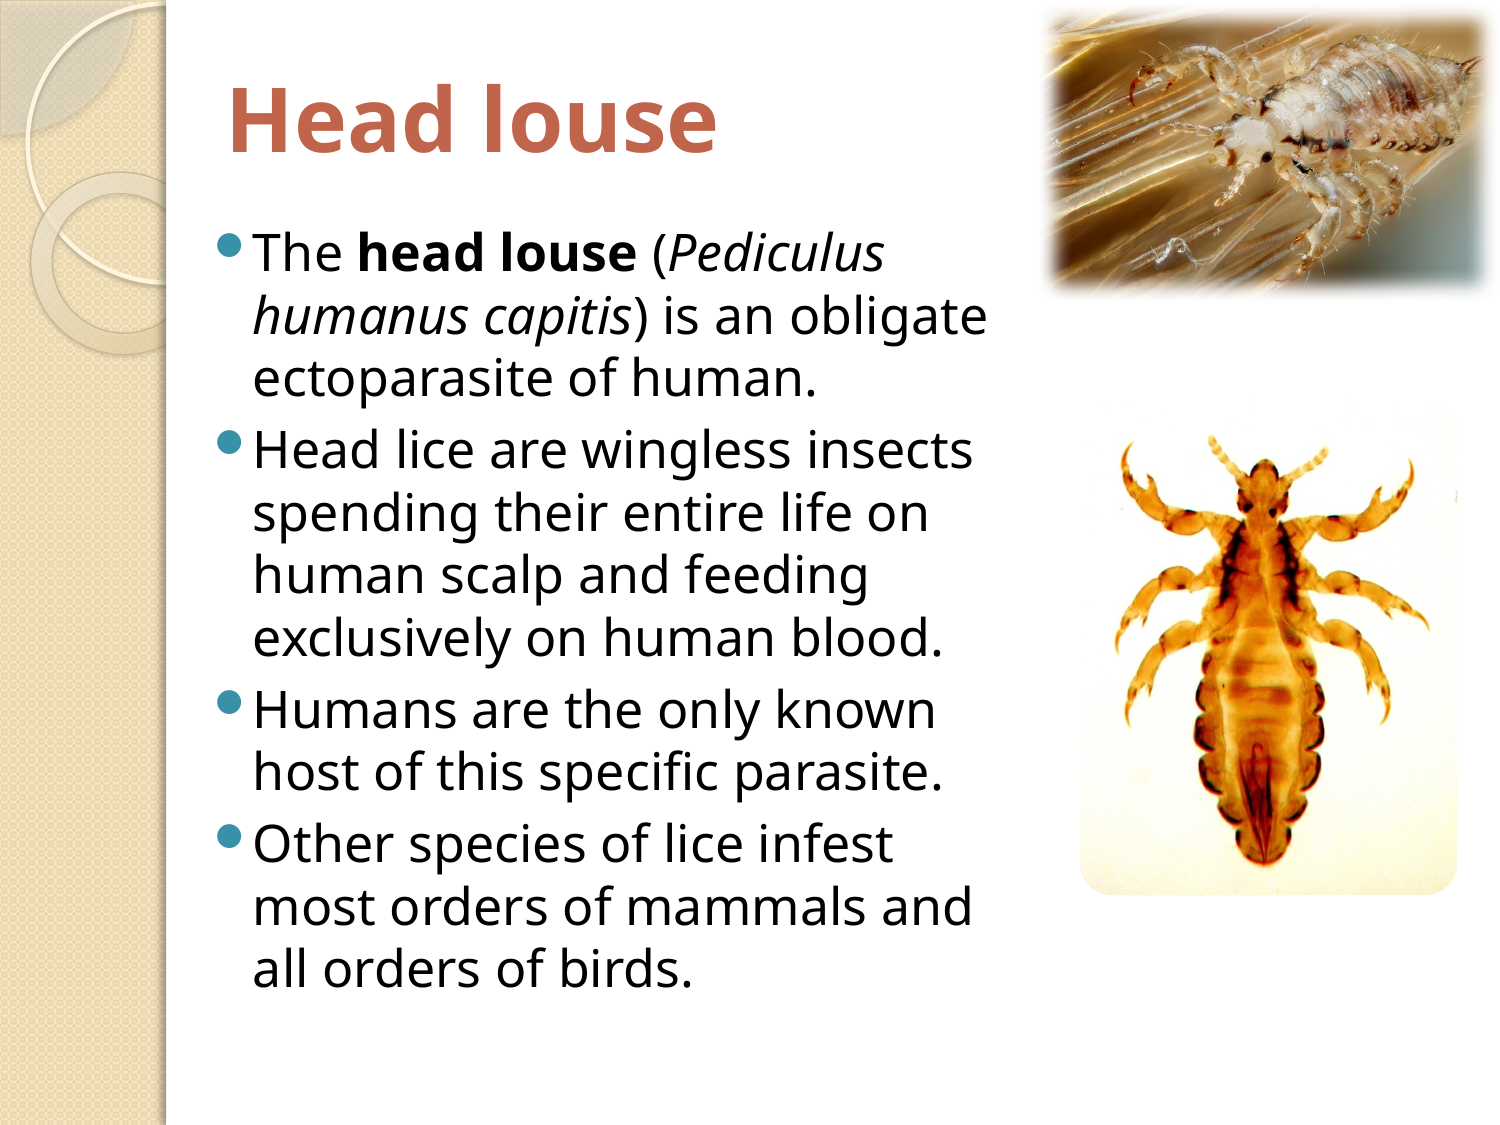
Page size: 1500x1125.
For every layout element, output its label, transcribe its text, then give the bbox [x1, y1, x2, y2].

list The head louse (Pediculus humanus capitis) is an obligate ectoparasite of human. Head lice are wingless insects spending their entire life on human scalp and feeding exclusively on human blood. Humans are the only known host of this specific parasite. Other species of lice infest most orders of mammals and all orders of birds. [187, 212, 1013, 1100]
title Head louse [187, 45, 1030, 188]
picture [1079, 399, 1458, 896]
picture [1037, 2, 1500, 303]
